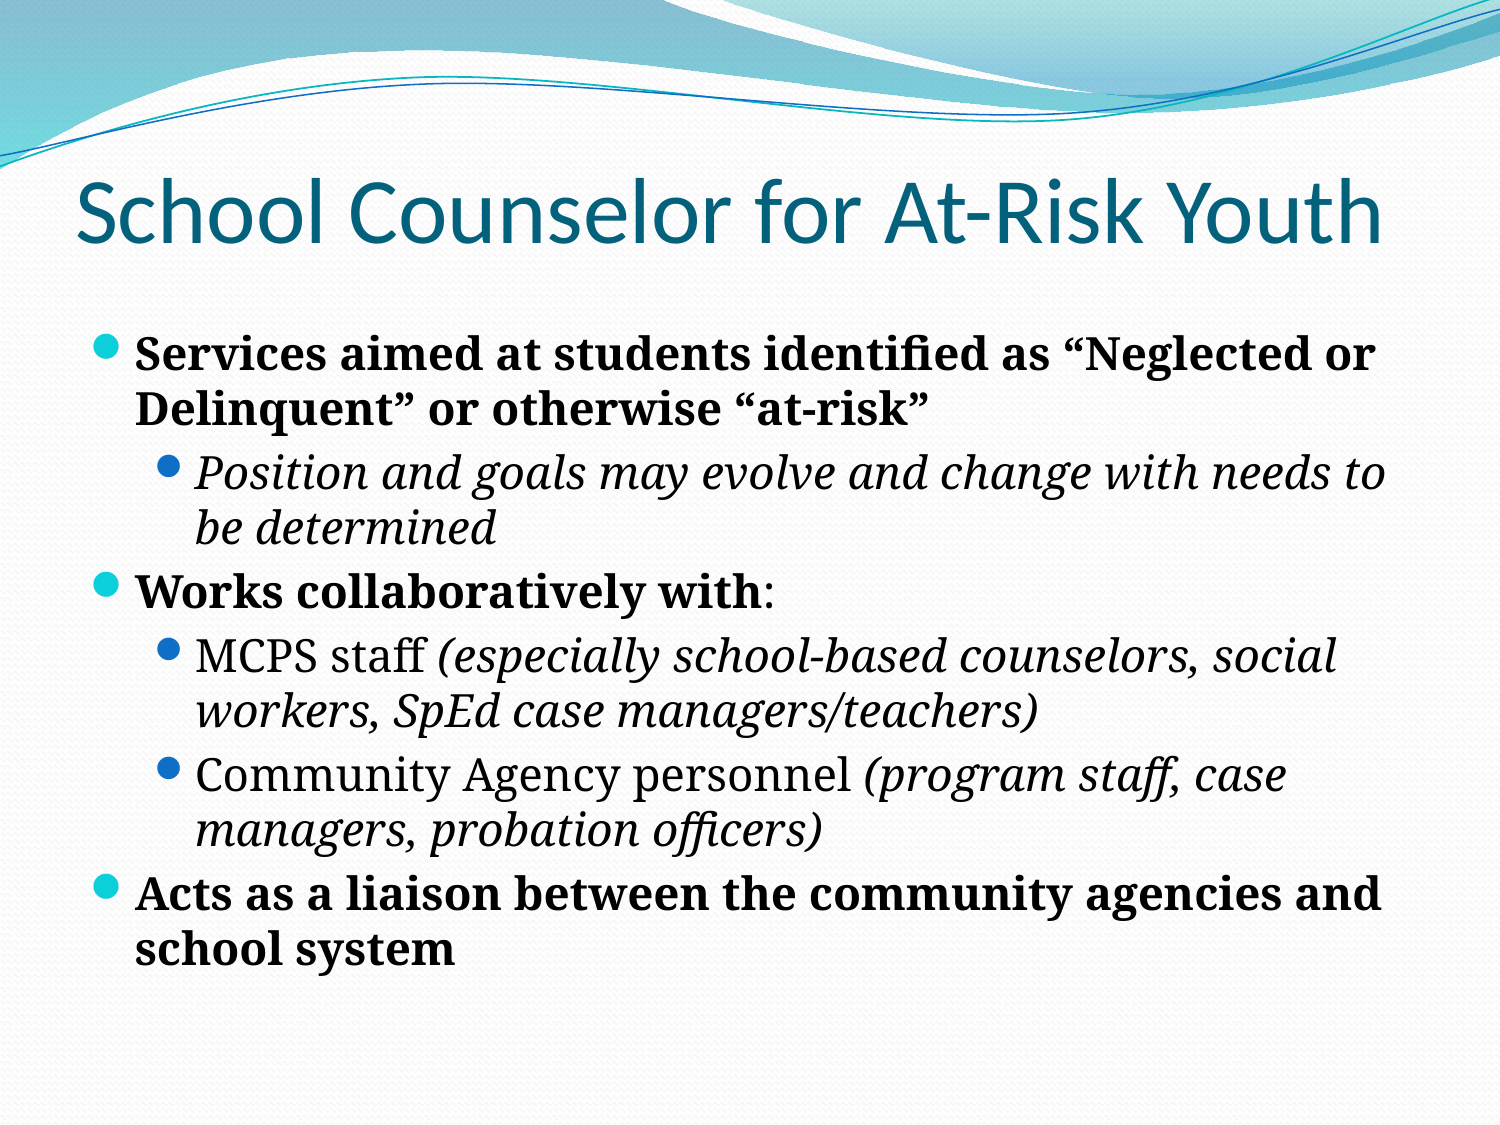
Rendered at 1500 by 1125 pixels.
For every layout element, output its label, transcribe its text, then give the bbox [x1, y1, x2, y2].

title School Counselor for At-Risk Youth [75, 115, 1425, 263]
list Services aimed at students identified as “Neglected or Delinquent” or otherwise “at-risk” Position and goals may evolve and change with needs to be determined Works collaboratively with: MCPS staff (especially school-based counselors, social workers, SpEd case managers/teachers) Community Agency personnel (program staff, case managers, probation officers) Acts as a liaison between the community agencies and school system [75, 317, 1425, 1038]
